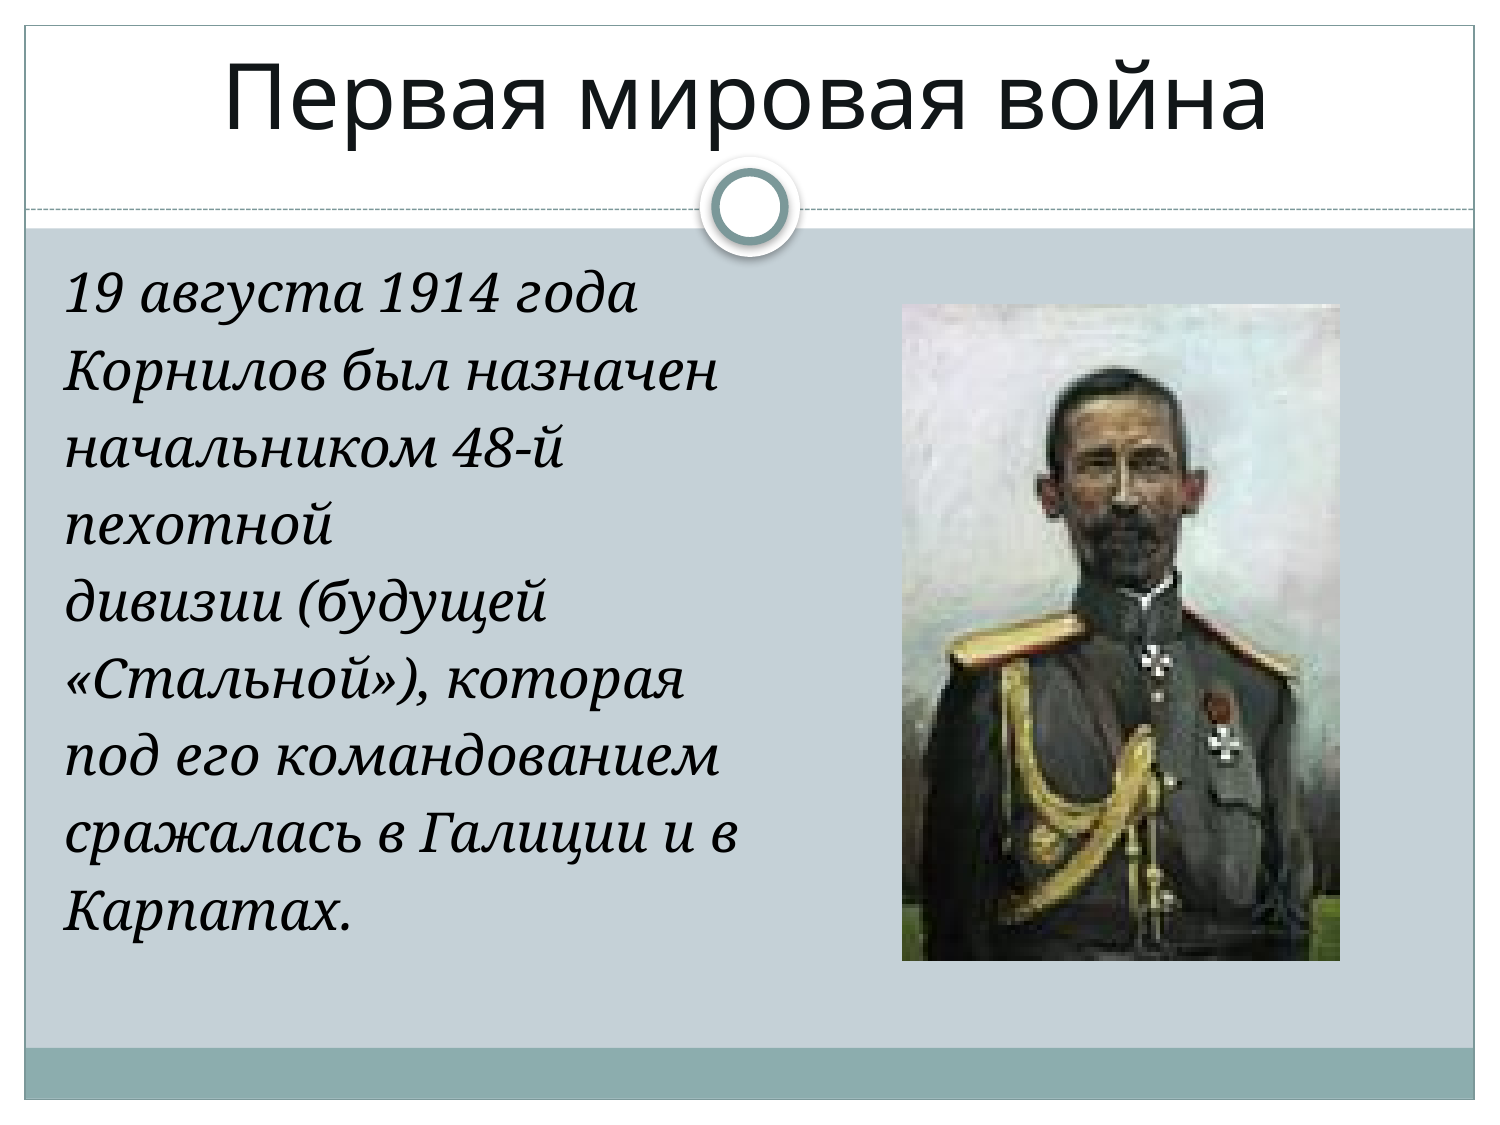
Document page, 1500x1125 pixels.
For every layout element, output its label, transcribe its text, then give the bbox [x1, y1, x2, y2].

picture [902, 304, 1340, 962]
list 19 августа 1914 года Корнилов был назначен начальником 48-й пехотной дивизии (будущей «Стальной»), которая под его командованием сражалась в Галиции и в Карпатах. [49, 250, 762, 1001]
title Первая мировая война [46, 140, 1447, 266]
